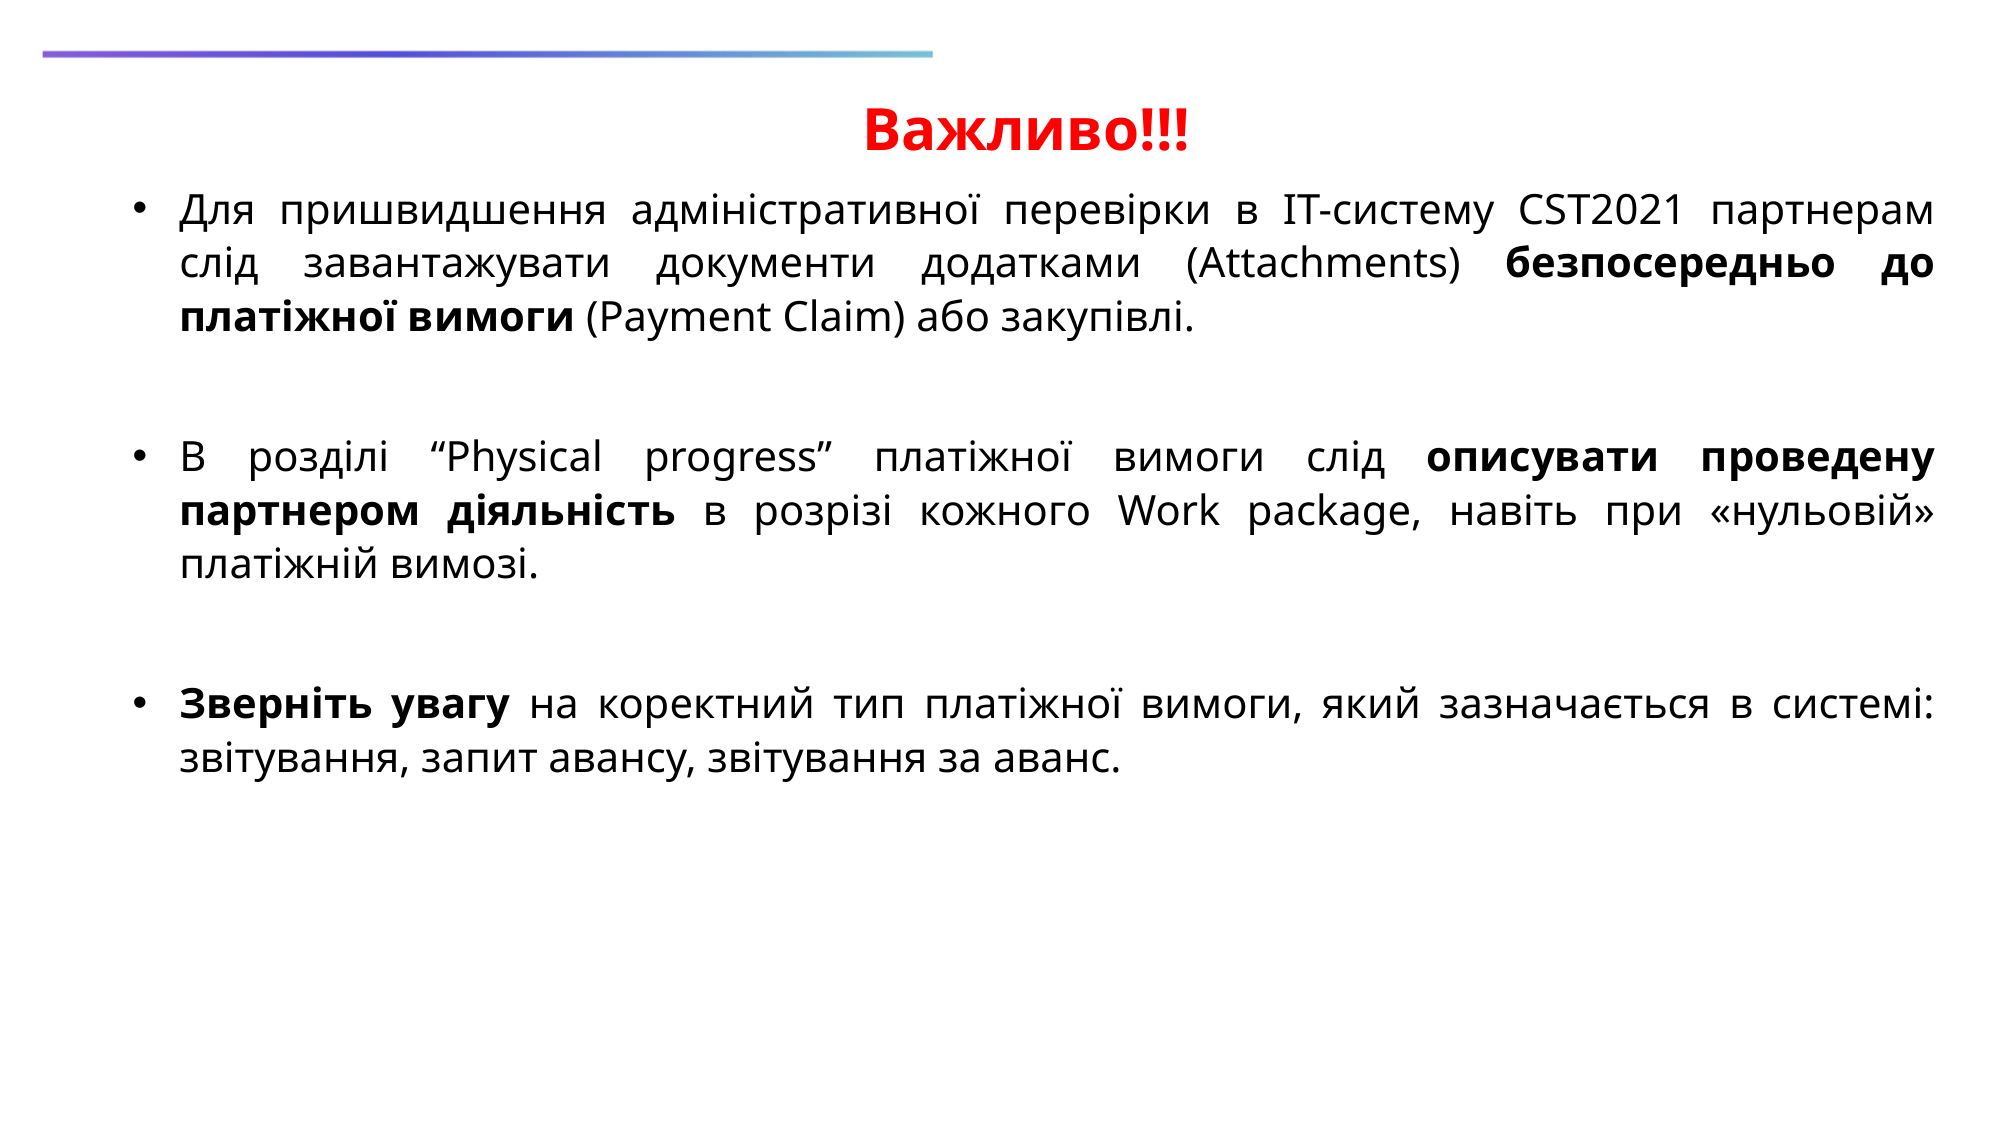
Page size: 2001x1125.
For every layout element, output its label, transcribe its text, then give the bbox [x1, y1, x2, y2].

picture [42, 39, 1795, 66]
text_box Важливо!!! Для пришвидшення адміністративної перевірки в ІТ-систему CST2021 партнерам слід завантажувати документи додатками (Attachments) безпосередньо до платіжної вимоги (Payment Claim) або закупівлі. В розділі “Physical progress” платіжної вимоги слід описувати проведену партнером діяльність в розрізі кожного Work package, навіть при «нульовій» платіжній вимозі. Зверніть увагу на коректний тип платіжної вимоги, який зазначається в системі: звітування, запит авансу, звітування за аванс. [117, 80, 1950, 853]
